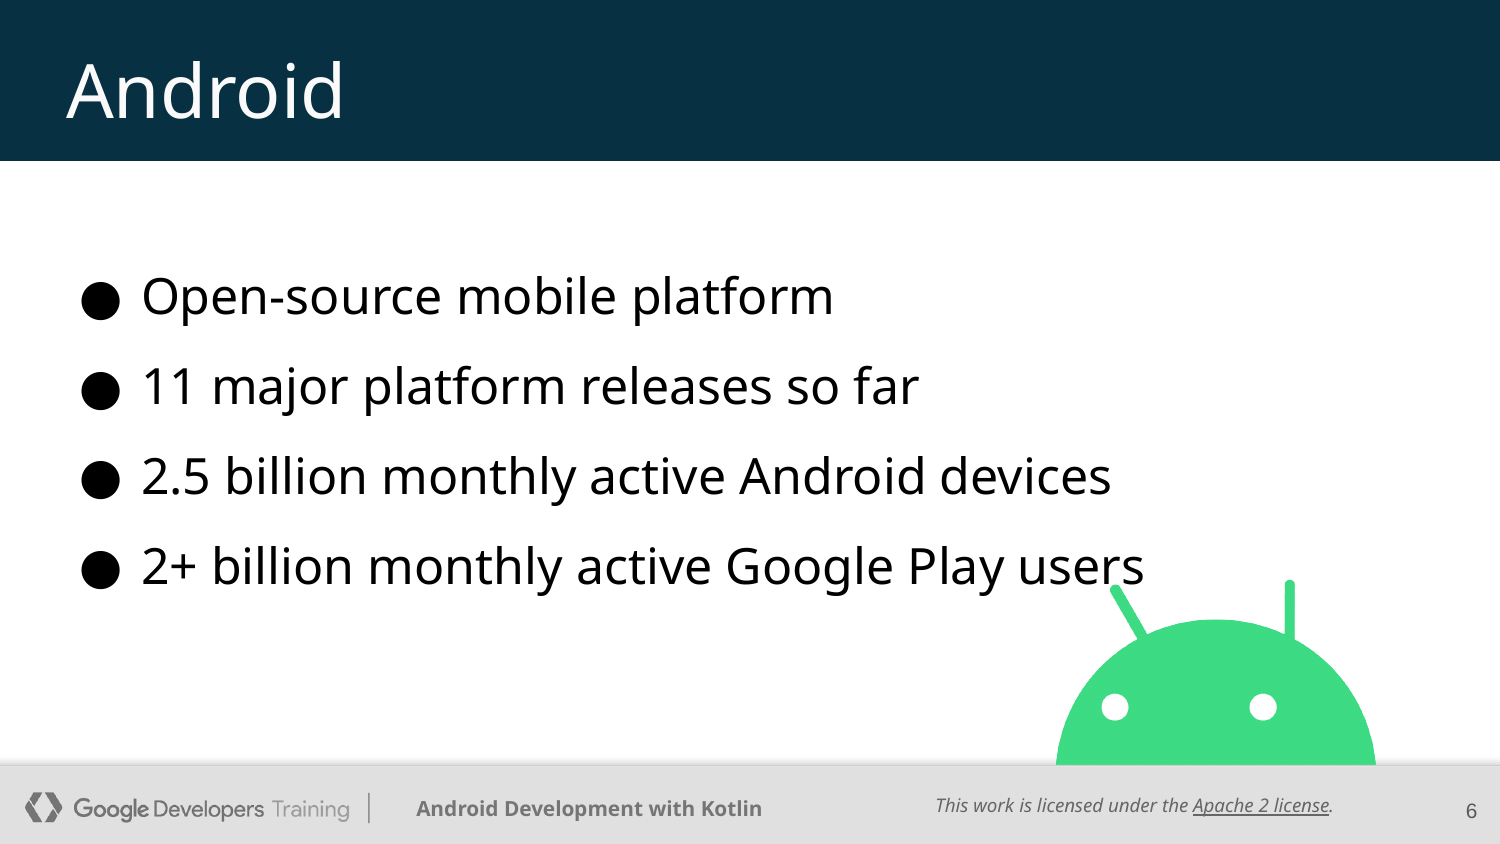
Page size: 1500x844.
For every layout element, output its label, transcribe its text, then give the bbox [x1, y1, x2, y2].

list Open-source mobile platform 11 major platform releases so far 2.5 billion monthly active Android devices 2+ billion monthly active Google Play users [51, 240, 1198, 689]
picture [0, 161, 1500, 844]
slide_number ‹#› [1402, 777, 1493, 842]
title Android [51, 28, 1449, 122]
